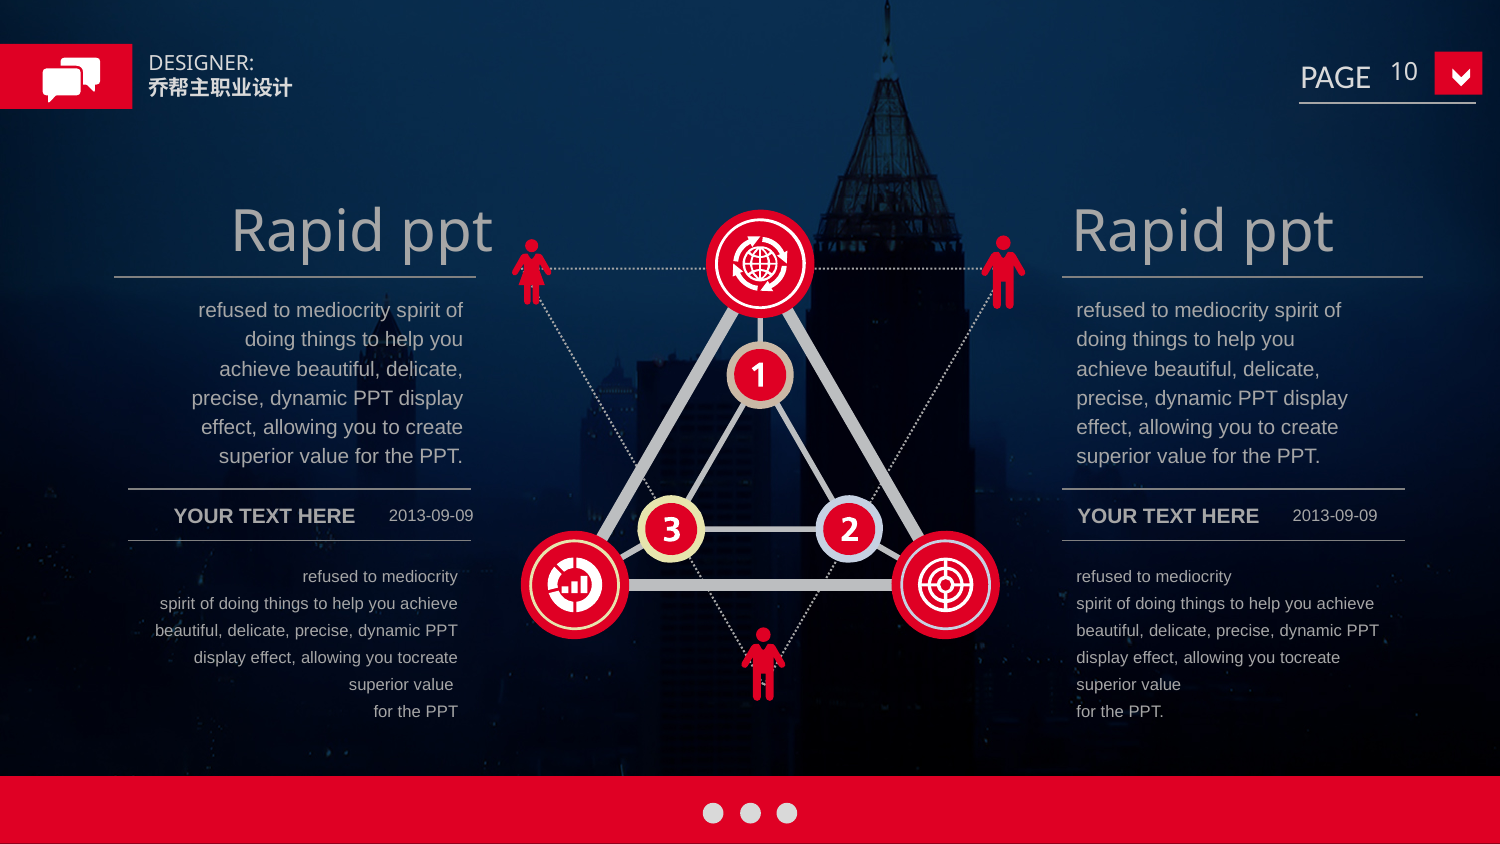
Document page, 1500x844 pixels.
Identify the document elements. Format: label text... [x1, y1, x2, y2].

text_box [1056, 185, 1424, 731]
text_box DESIGNER: 乔帮主职业设计 [133, 41, 309, 107]
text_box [114, 185, 511, 731]
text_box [515, 235, 1027, 702]
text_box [515, 201, 1008, 648]
slide_number 10 [1373, 50, 1435, 96]
picture [0, 0, 1500, 776]
